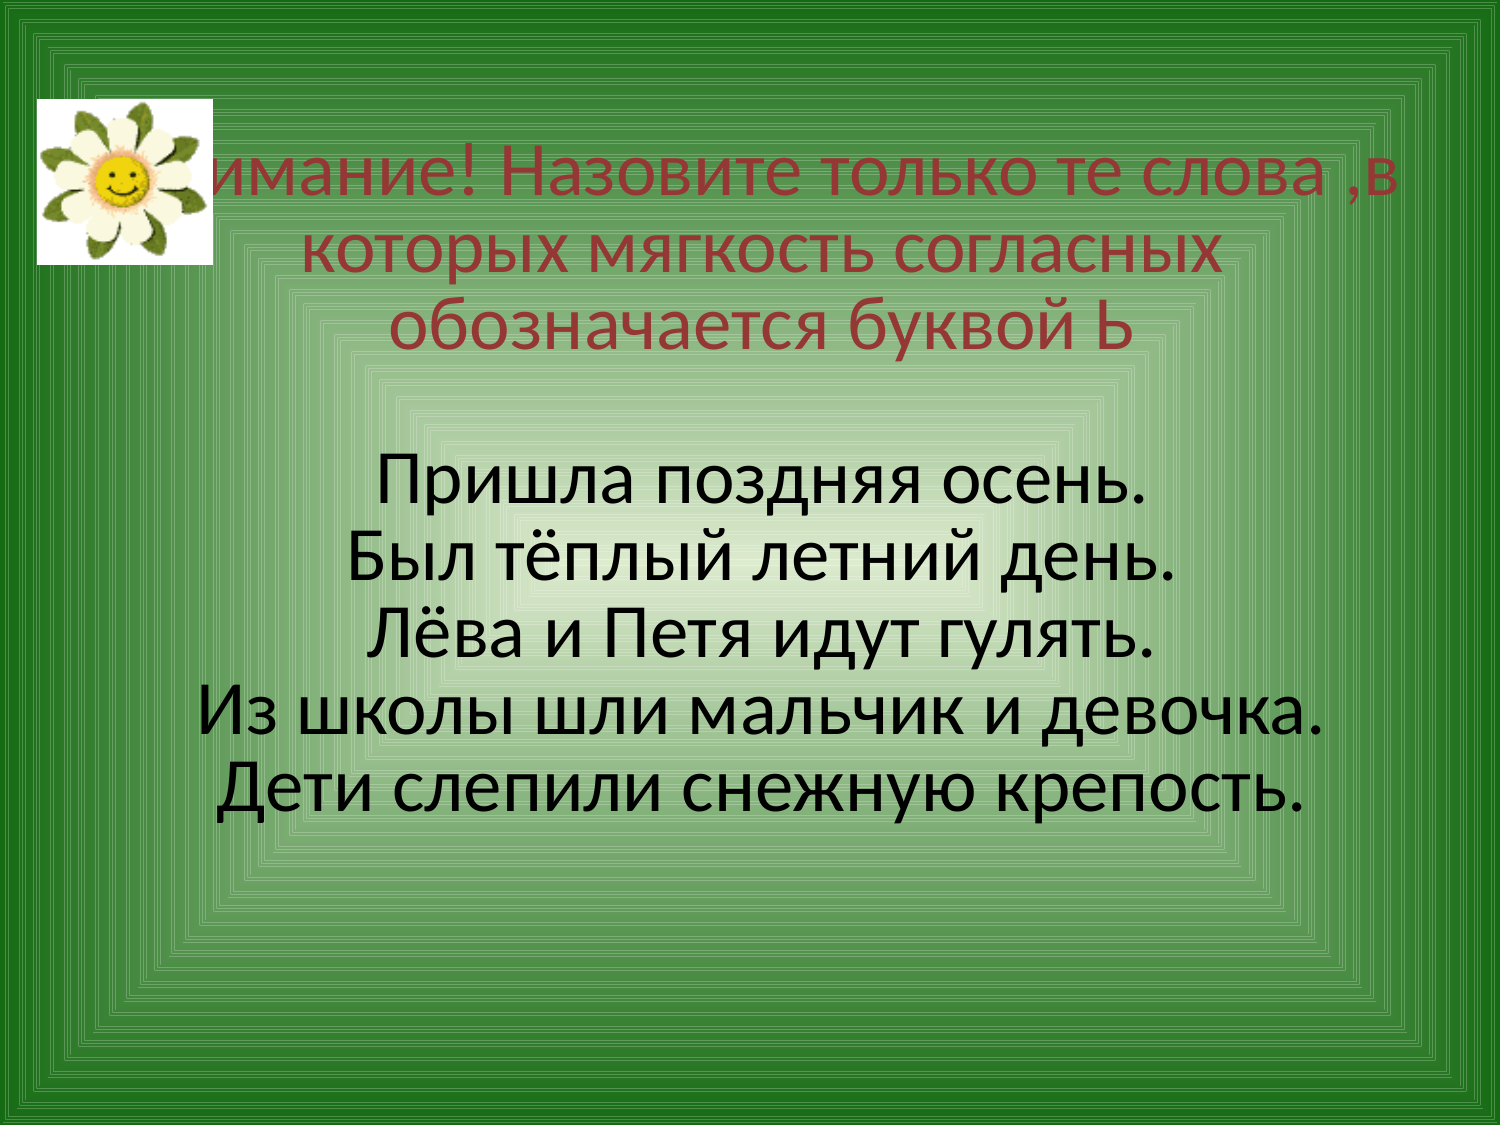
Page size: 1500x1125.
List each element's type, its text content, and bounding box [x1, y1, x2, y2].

picture [37, 99, 213, 265]
title Внимание! Назовите только те слова ,в которых мягкость согласных обозначается буквой Ь Пришла поздняя осень. Был тёплый летний день. Лёва и Петя идут гулять. Из школы шли мальчик и девочка. Дети слепили снежную крепость. [99, 45, 1425, 1000]
